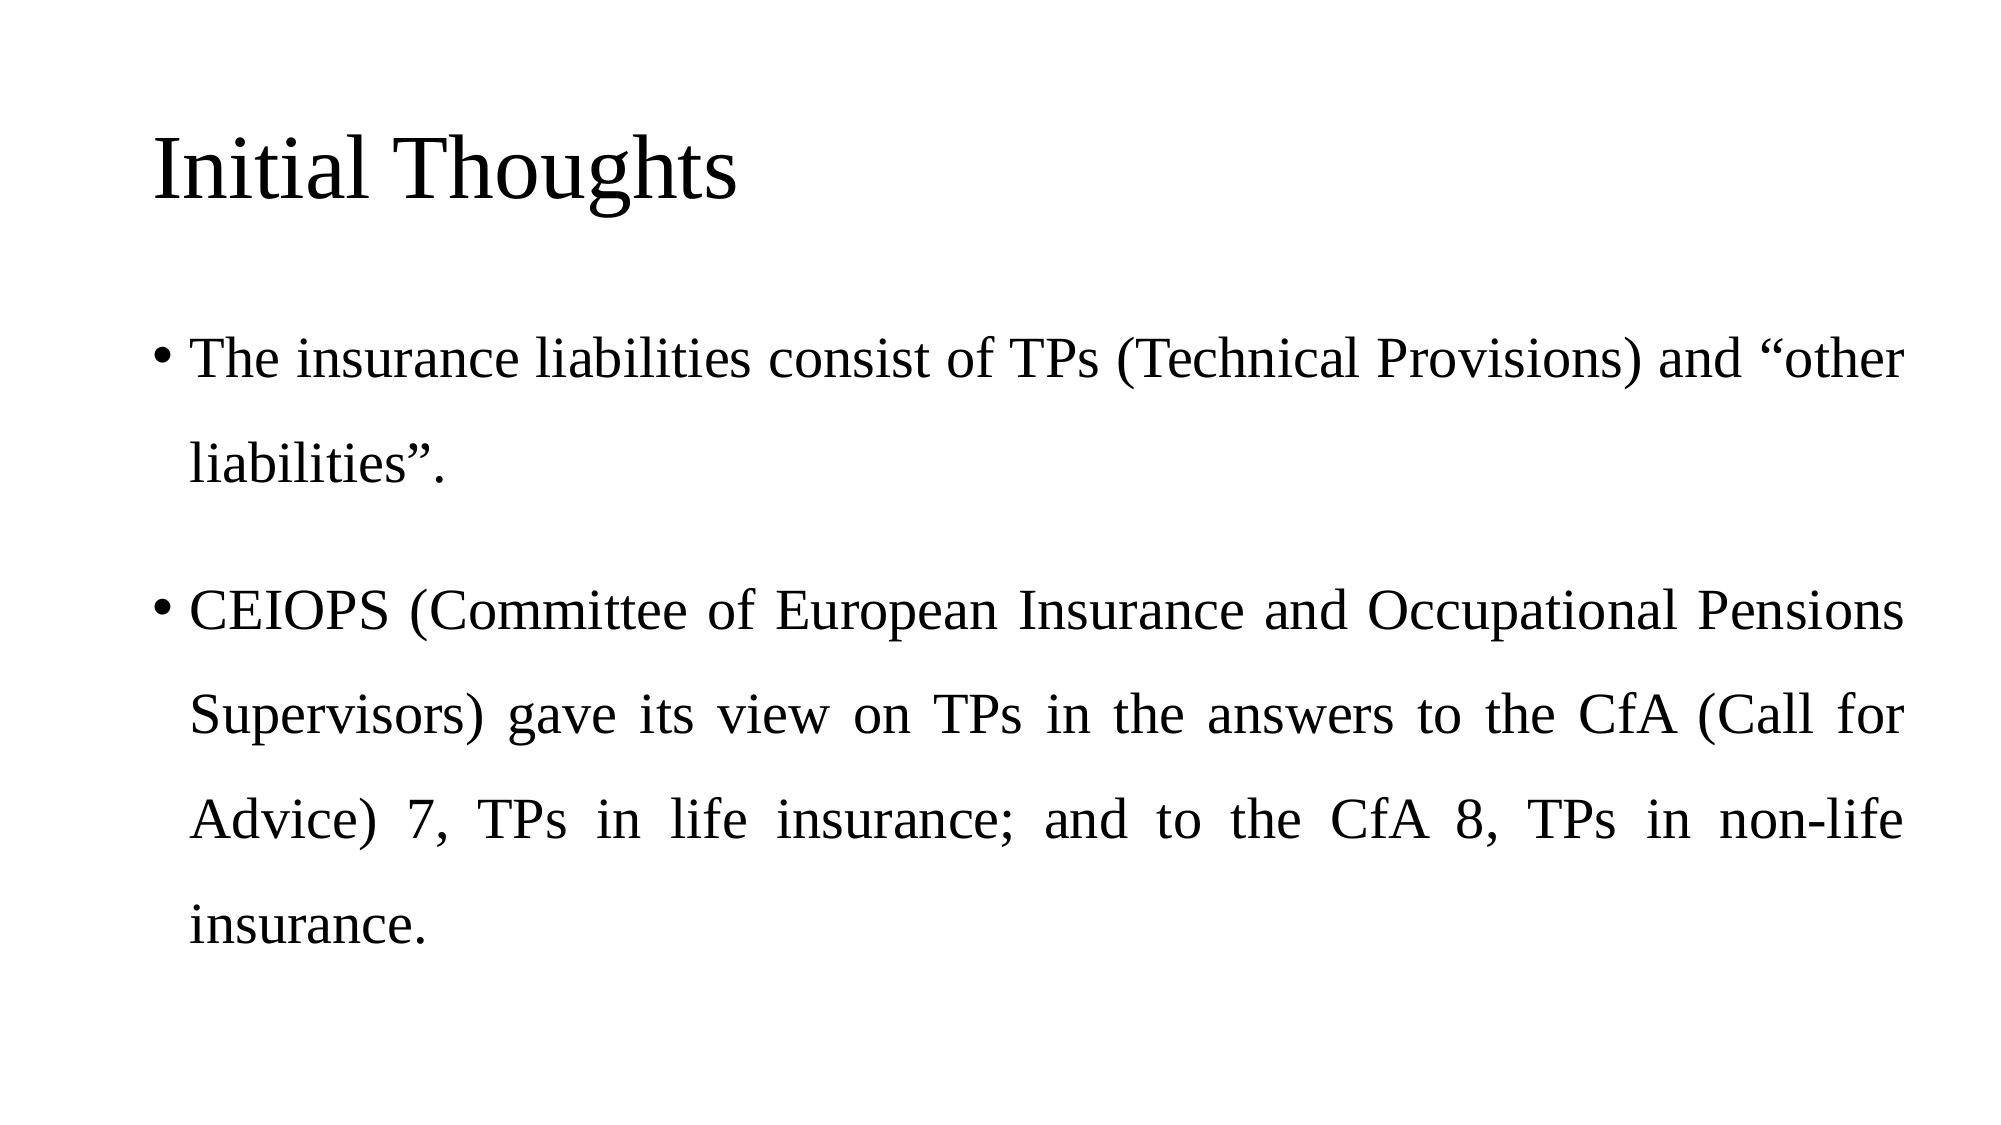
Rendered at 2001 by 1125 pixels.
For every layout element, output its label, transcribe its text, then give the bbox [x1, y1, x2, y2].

title Initial Thoughts [137, 59, 1863, 277]
list The insurance liabilities consist of TPs (Technical Provisions) and “other liabilities”. CEIOPS (Committee of European Insurance and Occupational Pensions Supervisors) gave its view on TPs in the answers to the CfA (Call for Advice) 7, TPs in life insurance; and to the CfA 8, TPs in non-life insurance. [137, 277, 1922, 992]
